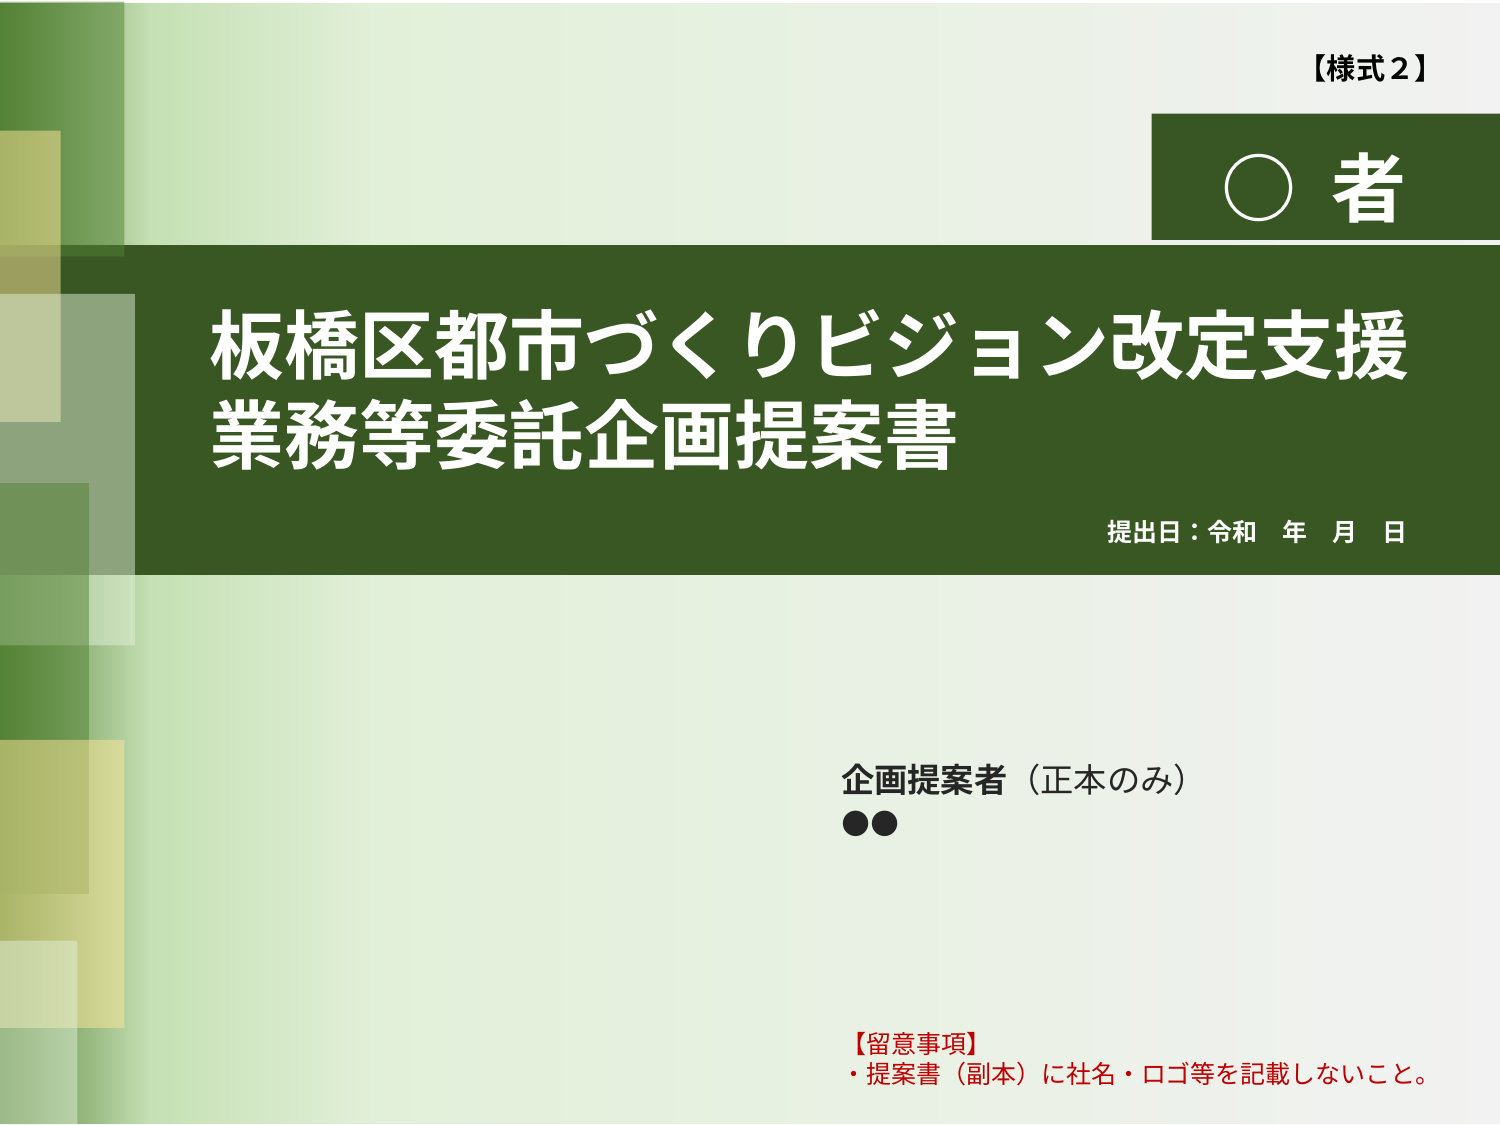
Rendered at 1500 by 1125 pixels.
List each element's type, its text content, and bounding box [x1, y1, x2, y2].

text_box 板橋区都市づくりビジョン改定支援業務等委託企画提案書 [194, 267, 1476, 510]
text_box ○ 者 [1198, 132, 1412, 240]
text_box [1151, 113, 1500, 240]
text_box 【様式２】 [1281, 42, 1459, 88]
text_box 企画提案者（正本のみ） ●● [826, 751, 1435, 1000]
text_box 【留意事項】 ・提案書（副本）に社名・ロゴ等を記載しないこと。 [826, 1011, 1435, 1106]
text_box 提出日：令和 年 月 日 [1092, 499, 1453, 563]
